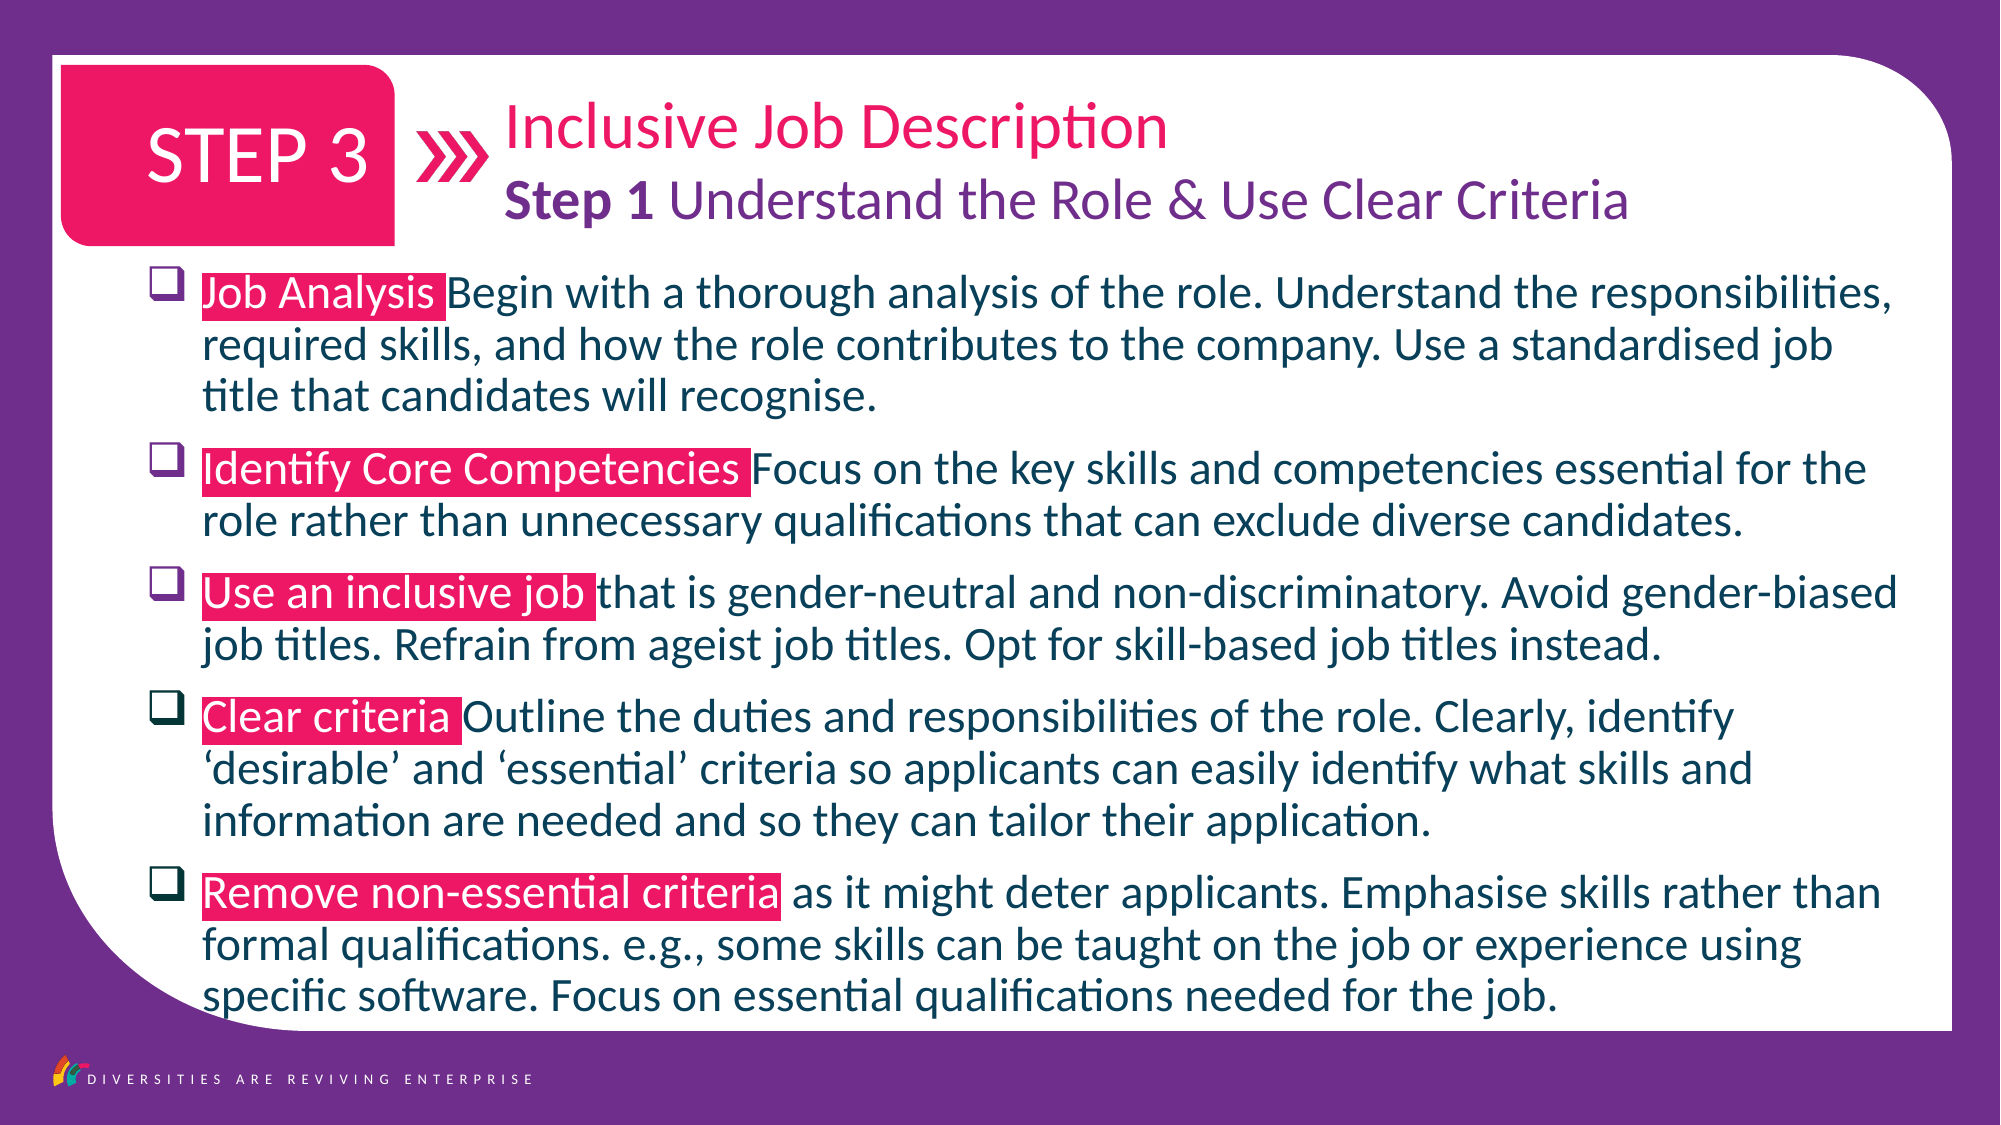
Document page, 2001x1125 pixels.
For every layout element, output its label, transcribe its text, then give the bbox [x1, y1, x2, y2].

text_box [59, 71, 396, 248]
text_box Inclusive Job Description Step 1 Understand the Role & Use Clear Criteria [490, 100, 1989, 213]
text_box STEP 3 [15, 56, 385, 213]
list Job Analysis Begin with a thorough analysis of the role. Understand the responsibilities, required skills, and how the role contributes to the company. Use a standardised job title that candidates will recognise. Identify Core Competencies Focus on the key skills and competencies essential for the role rather than unnecessary qualifications that can exclude diverse candidates. Use an inclusive job that is gender-neutral and non-discriminatory. Avoid gender-biased job titles. Refrain from ageist job titles. Opt for skill-based job titles instead. Clear criteria Outline the duties and responsibilities of the role. Clearly, identify ‘desirable’ and ‘essential’ criteria so applicants can easily identify what skills and information are needed and so they can tailor their application. Remove non-essential criteria as it might deter applicants. Emphasise skills rather than formal qualifications. e.g., some skills can be taught on the job or experience using specific software. Focus on essential qualifications needed for the job. [130, 259, 1926, 892]
picture [409, 113, 495, 200]
